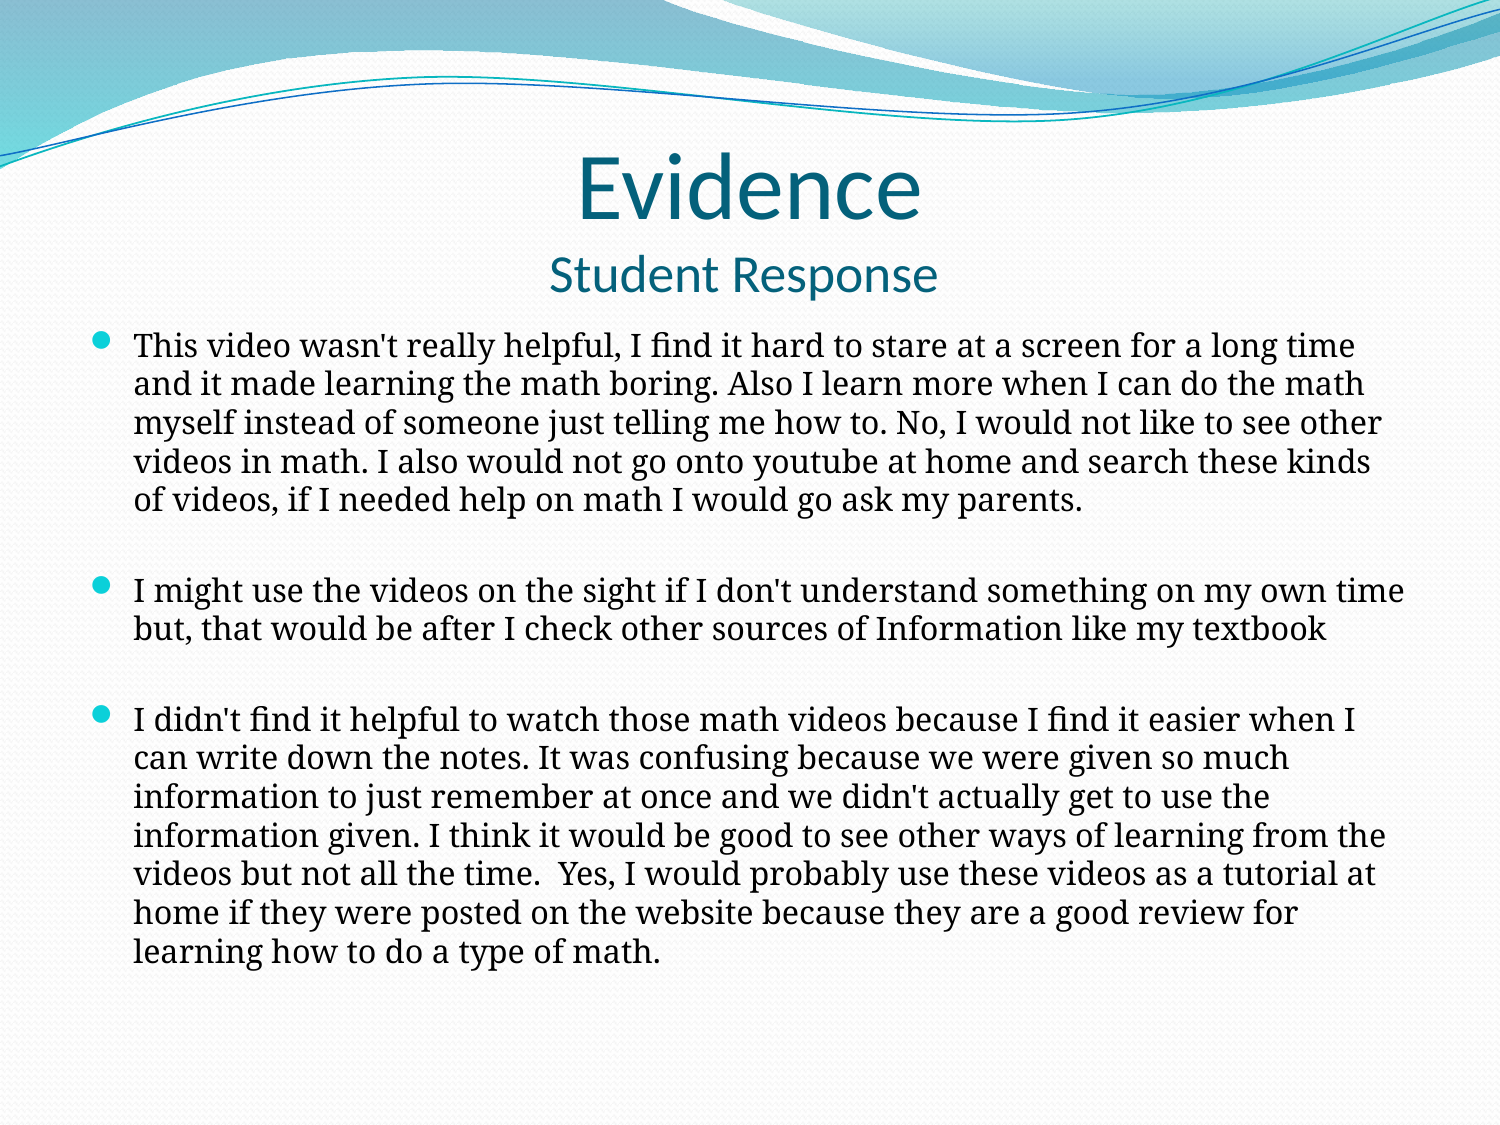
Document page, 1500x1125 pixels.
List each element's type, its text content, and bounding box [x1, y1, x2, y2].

list This video wasn't really helpful, I find it hard to stare at a screen for a long time and it made learning the math boring. Also I learn more when I can do the math myself instead of someone just telling me how to. No, I would not like to see other videos in math. I also would not go onto youtube at home and search these kinds of videos, if I needed help on math I would go ask my parents. I might use the videos on the sight if I don't understand something on my own time but, that would be after I check other sources of Information like my textbook I didn't find it helpful to watch those math videos because I find it easier when I can write down the notes. It was confusing because we were given so much information to just remember at once and we didn't actually get to use the information given. I think it would be good to see other ways of learning from the videos but not all the time. Yes, I would probably use these videos as a tutorial at home if they were posted on the website because they are a good review for learning how to do a type of math. [75, 317, 1425, 1038]
title Evidence Student Response [75, 115, 1425, 303]
